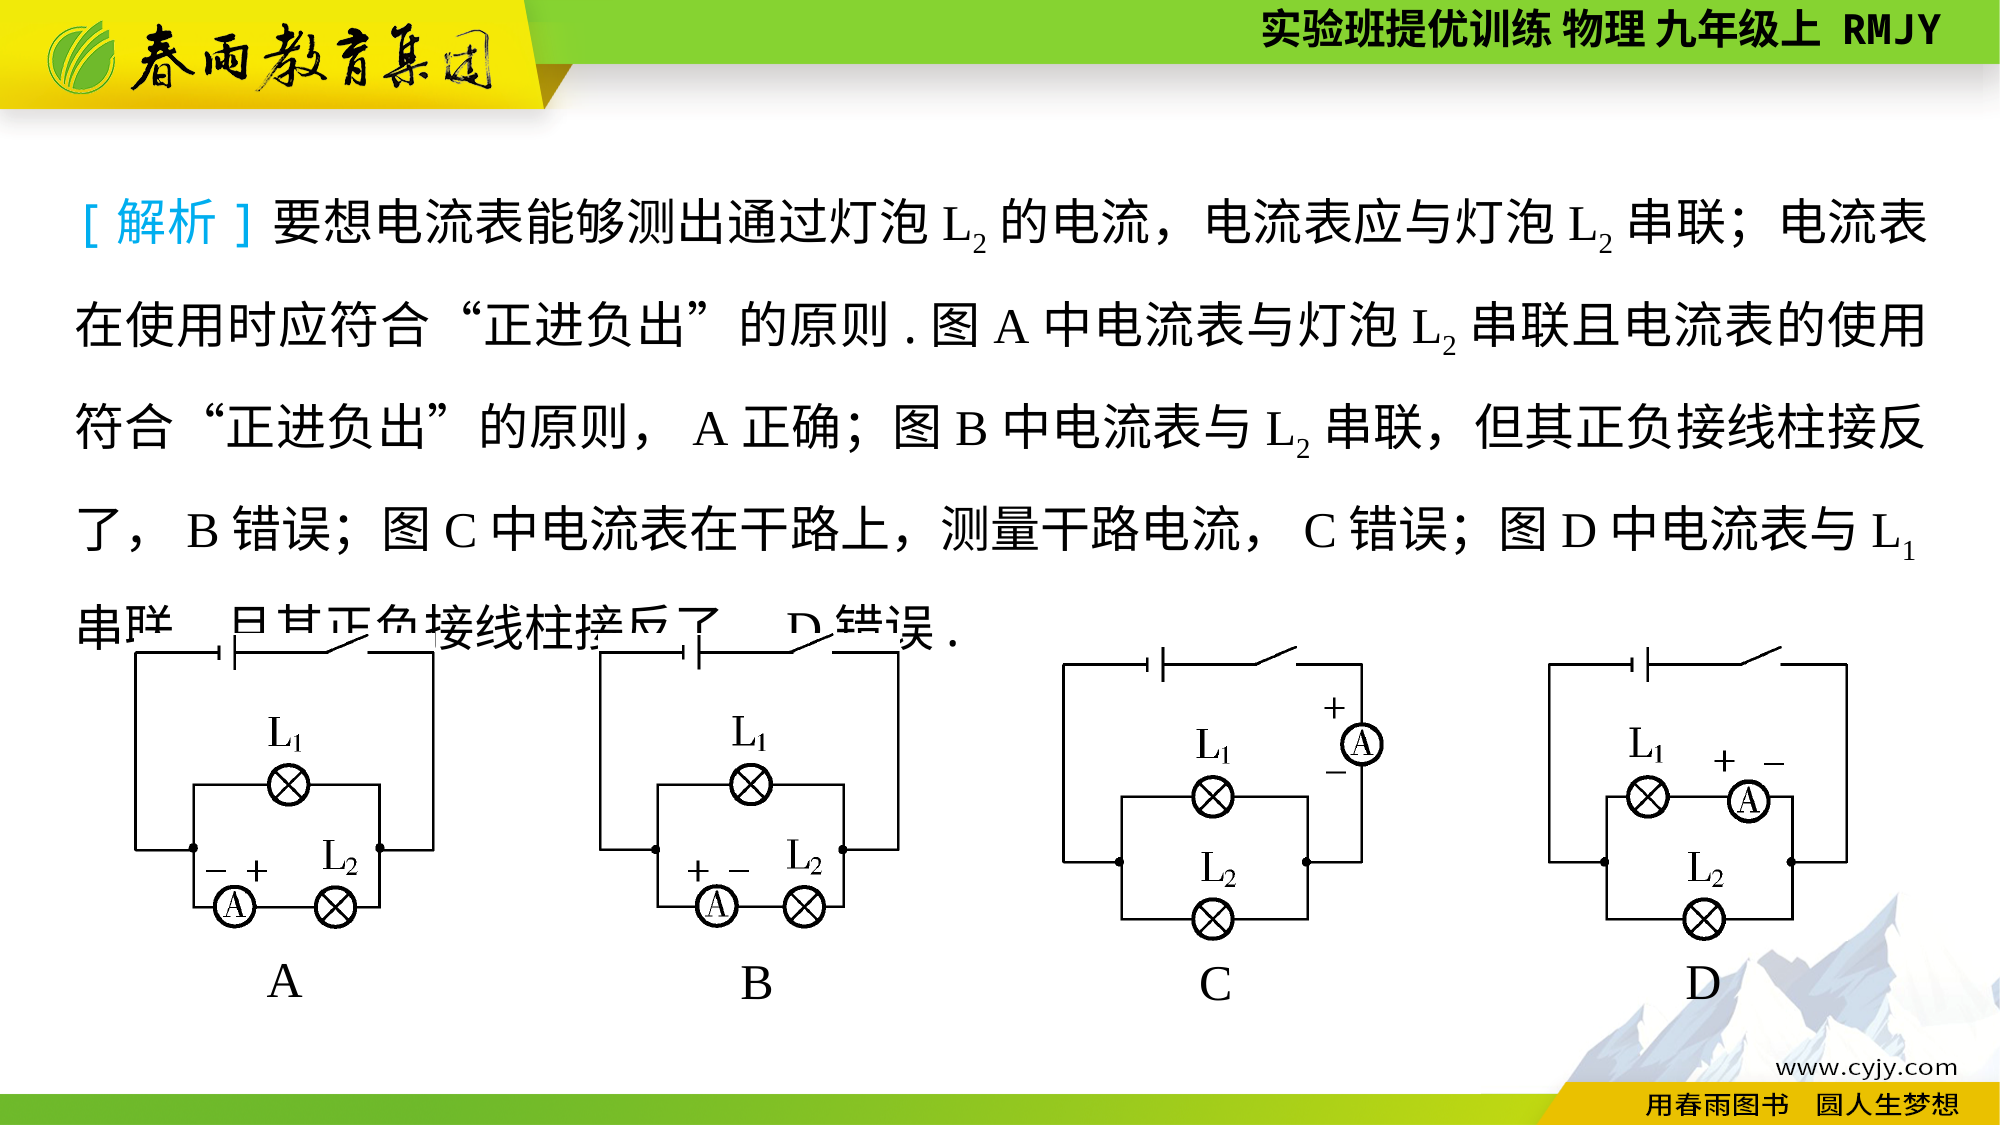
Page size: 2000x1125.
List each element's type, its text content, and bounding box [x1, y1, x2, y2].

text_box C [1184, 950, 1248, 1018]
text_box A [251, 940, 318, 1016]
list [解析]要想电流表能够测出通过灯泡L2的电流，电流表应与灯泡L2串联；电流表在使用时应符合“正进负出”的原则.图A中电流表与灯泡L2串联且电流表的使用符合“正进负出”的原则，A正确；图B中电流表与L2串联，但其正负接线柱接反了，B错误；图C中电流表在干路上，测量干路电流，C错误；图D中电流表与L1串联，且其正负接线柱接反了，D错误. [59, 149, 1944, 608]
text_box D [1670, 950, 1737, 1018]
text_box B [725, 942, 789, 1018]
picture [0, 0, 2000, 1125]
